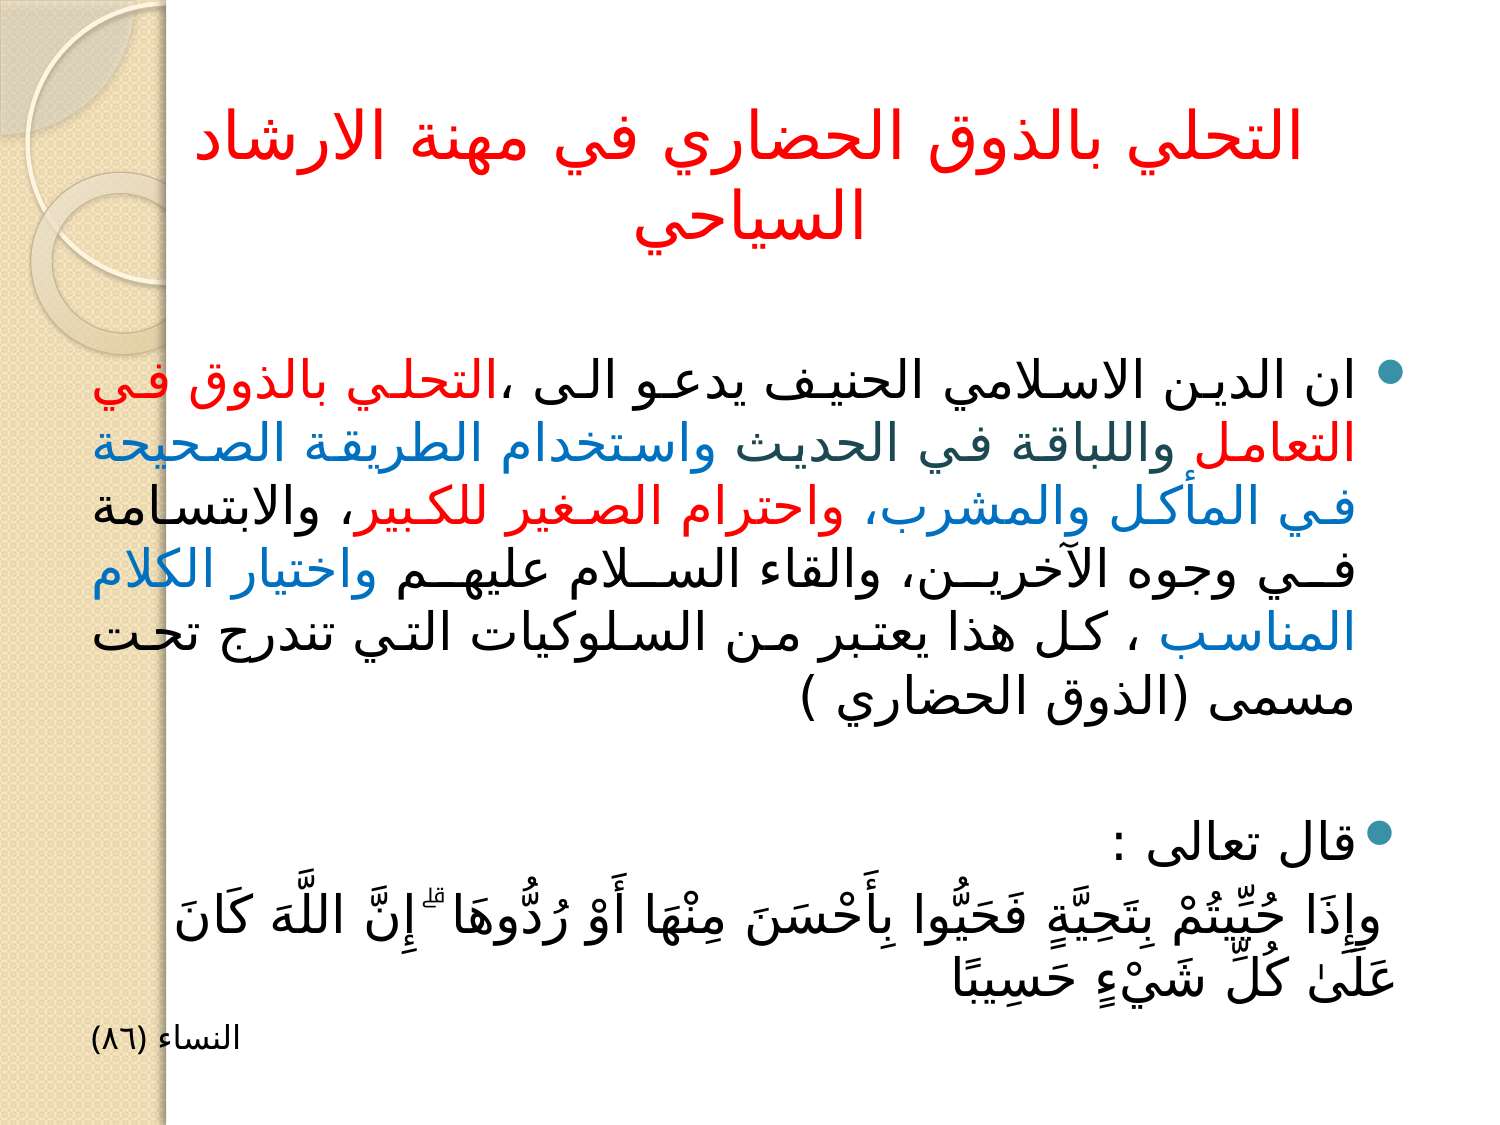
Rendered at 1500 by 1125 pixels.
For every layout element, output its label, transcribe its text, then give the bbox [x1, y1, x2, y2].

list ان الدين الاسلامي الحنيف يدعو الى ،التحلي بالذوق في التعامل واللباقة في الحديث واستخدام الطريقة الصحيحة في المأكل والمشرب، واحترام الصغير للكبير، والابتسامة في وجوه الآخرين، والقاء السلام عليهم واختيار الكلام المناسب ، كل هذا يعتبر من السلوكيات التي تندرج تحت مسمى (الذوق الحضاري ) قال تعالى : وإِذَا حُيِّيتُمْ بِتَحِيَّةٍ فَحَيُّوا بِأَحْسَنَ مِنْهَا أَوْ رُدُّوهَا ۗ إِنَّ اللَّهَ كَانَ عَلَىٰ كُلِّ شَيْءٍ حَسِيبًا النساء ﴿٨٦﴾ [76, 338, 1424, 1071]
title التحلي بالذوق الحضاري في مهنة الارشاد السياحي [123, 113, 1376, 303]
